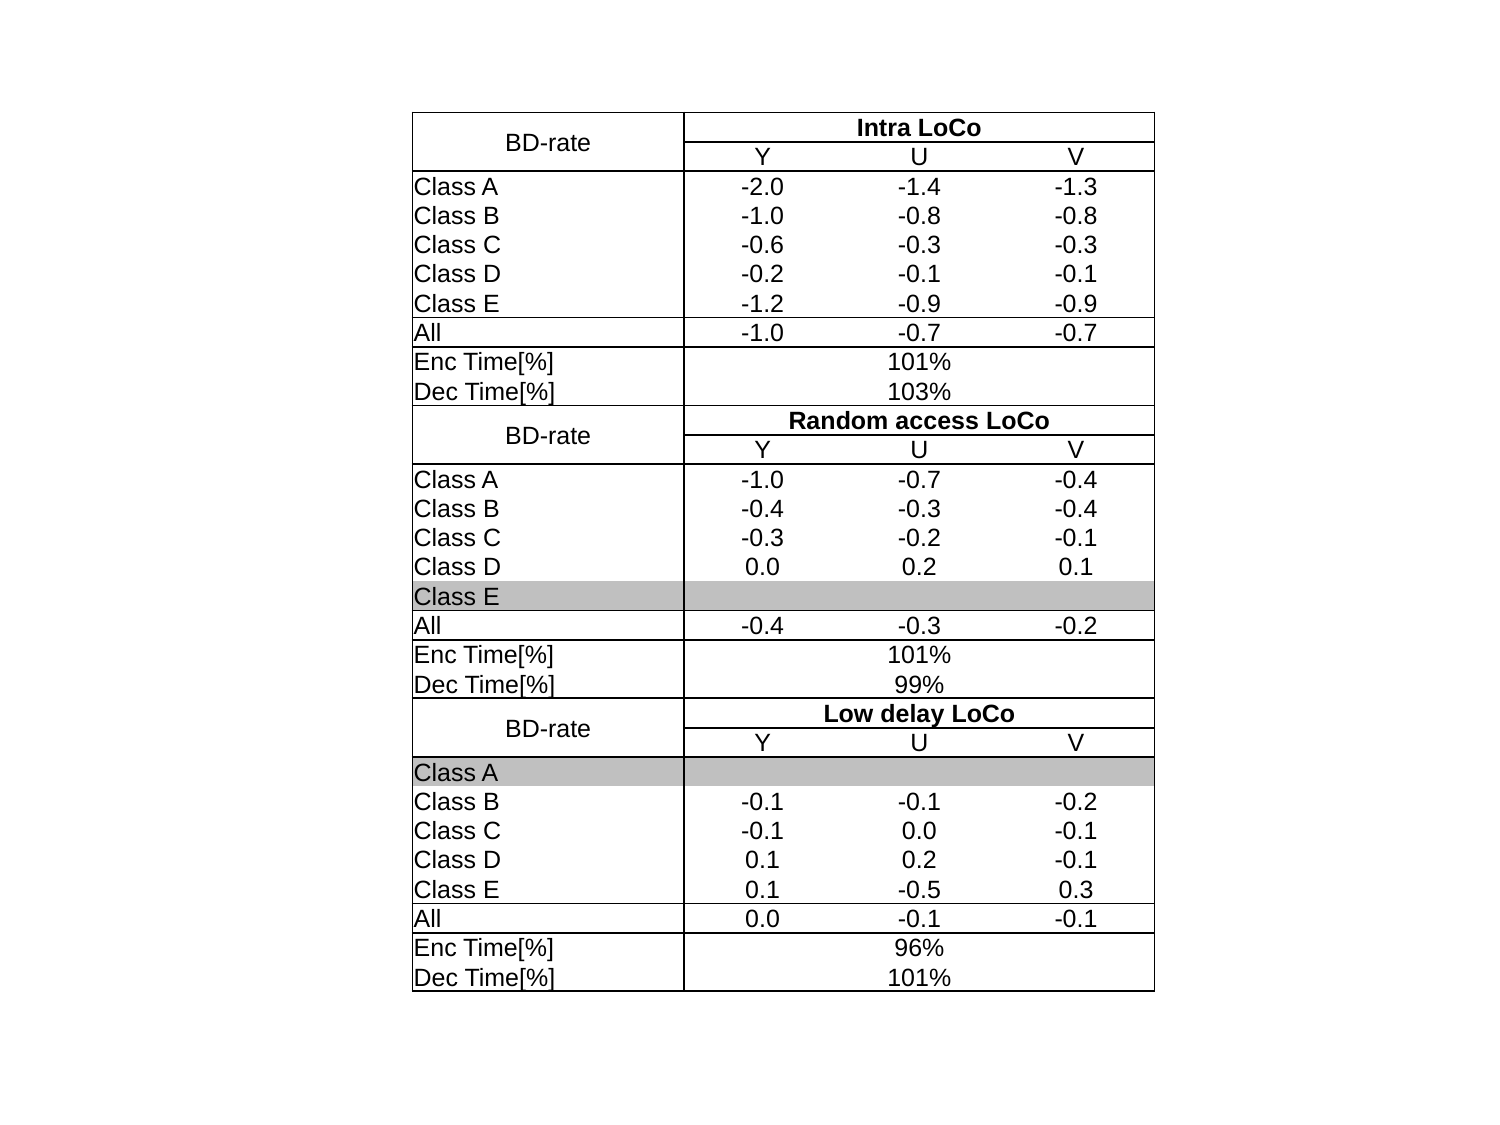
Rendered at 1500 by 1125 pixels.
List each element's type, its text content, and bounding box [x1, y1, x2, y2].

table_cell 0.2 [841, 845, 998, 874]
table_cell -0.3 [841, 493, 998, 523]
table_cell Class D [413, 845, 683, 874]
table_cell -0.3 [685, 523, 841, 552]
table_cell Class A [413, 465, 683, 493]
table_cell -0.1 [841, 786, 998, 815]
table_cell Random access LoCo [685, 406, 1154, 434]
table_cell BD-rate [413, 699, 683, 756]
table_cell 0.0 [841, 815, 998, 845]
table_cell -0.1 [685, 786, 841, 815]
table_cell -1.0 [685, 465, 841, 493]
table_cell -0.7 [841, 318, 998, 346]
table_cell -0.1 [841, 904, 998, 932]
table_cell Class D [413, 259, 683, 288]
table_cell -1.3 [998, 172, 1154, 200]
table_cell -0.8 [998, 200, 1154, 230]
table_cell 0.3 [998, 874, 1154, 903]
table_cell Class C [413, 230, 683, 259]
table_cell 99% [685, 669, 1154, 697]
table_cell -0.7 [841, 465, 998, 493]
table_cell 103% [685, 376, 1154, 405]
table_cell -0.2 [841, 523, 998, 552]
table_cell Class B [413, 786, 683, 815]
table_cell Dec Time[%] [413, 962, 683, 990]
table_cell Enc Time[%] [413, 641, 683, 669]
table_cell -0.6 [685, 230, 841, 259]
table_cell -0.8 [841, 200, 998, 230]
table_cell [998, 581, 1154, 610]
table_cell -0.4 [998, 465, 1154, 493]
table_cell V [998, 729, 1154, 756]
table_cell All [413, 611, 683, 639]
table_cell Class C [413, 523, 683, 552]
table_cell [685, 581, 841, 610]
table_cell -0.3 [998, 230, 1154, 259]
table_cell U [841, 436, 998, 463]
table_cell Class E [413, 288, 683, 317]
table_cell Class B [413, 200, 683, 230]
table_cell 0.2 [841, 552, 998, 581]
table_cell Y [685, 143, 841, 170]
table_cell 0.0 [685, 552, 841, 581]
table_cell -0.9 [841, 288, 998, 317]
table_cell Dec Time[%] [413, 376, 683, 405]
table_cell -0.1 [998, 815, 1154, 845]
table_cell -0.1 [685, 815, 841, 845]
table_cell -0.4 [685, 611, 841, 639]
table_cell -0.1 [998, 259, 1154, 288]
table_cell Low delay LoCo [685, 699, 1154, 727]
table_cell -0.4 [685, 493, 841, 523]
table_cell 0.1 [998, 552, 1154, 581]
table_cell -0.7 [998, 318, 1154, 346]
table_cell -0.9 [998, 288, 1154, 317]
table_cell Class C [413, 815, 683, 845]
table_cell BD-rate [413, 406, 683, 463]
table_cell Class E [413, 581, 683, 610]
table_cell 0.1 [685, 874, 841, 903]
table_cell Enc Time[%] [413, 348, 683, 376]
table_cell -1.4 [841, 172, 998, 200]
table_cell -1.0 [685, 200, 841, 230]
table_cell [998, 758, 1154, 786]
table_cell -0.2 [998, 611, 1154, 639]
table_cell -0.4 [998, 493, 1154, 523]
table_cell -1.2 [685, 288, 841, 317]
table_cell -1.0 [685, 318, 841, 346]
table_header BD-rate [413, 113, 683, 170]
table_cell 96% [685, 934, 1154, 962]
table_cell [841, 581, 998, 610]
table_cell 0.0 [685, 904, 841, 932]
table_cell -0.2 [685, 259, 841, 288]
table_cell All [413, 318, 683, 346]
table_cell -0.1 [841, 259, 998, 288]
table_cell Class D [413, 552, 683, 581]
table_cell Dec Time[%] [413, 669, 683, 697]
table_cell All [413, 904, 683, 932]
table_cell U [841, 143, 998, 170]
table_cell Enc Time[%] [413, 934, 683, 962]
table_cell -2.0 [685, 172, 841, 200]
table_header Intra LoCo [685, 113, 1154, 141]
table_cell 0.1 [685, 845, 841, 874]
table_cell -0.5 [841, 874, 998, 903]
table_cell Class E [413, 874, 683, 903]
table_cell 101% [685, 641, 1154, 669]
table_cell V [998, 143, 1154, 170]
table_cell Class A [413, 172, 683, 200]
table_cell Y [685, 729, 841, 756]
table_cell Class A [413, 758, 683, 786]
table_cell -0.3 [841, 230, 998, 259]
table_cell V [998, 436, 1154, 463]
table_cell 101% [685, 962, 1154, 990]
table_cell -0.1 [998, 845, 1154, 874]
table_cell -0.1 [998, 523, 1154, 552]
table_cell -0.3 [841, 611, 998, 639]
table_cell [841, 758, 998, 786]
table_cell 101% [685, 348, 1154, 376]
table_cell -0.2 [998, 786, 1154, 815]
table_cell U [841, 729, 998, 756]
table_cell Class B [413, 493, 683, 523]
table_cell -0.1 [998, 904, 1154, 932]
table_cell Y [685, 436, 841, 463]
table_cell [685, 758, 841, 786]
